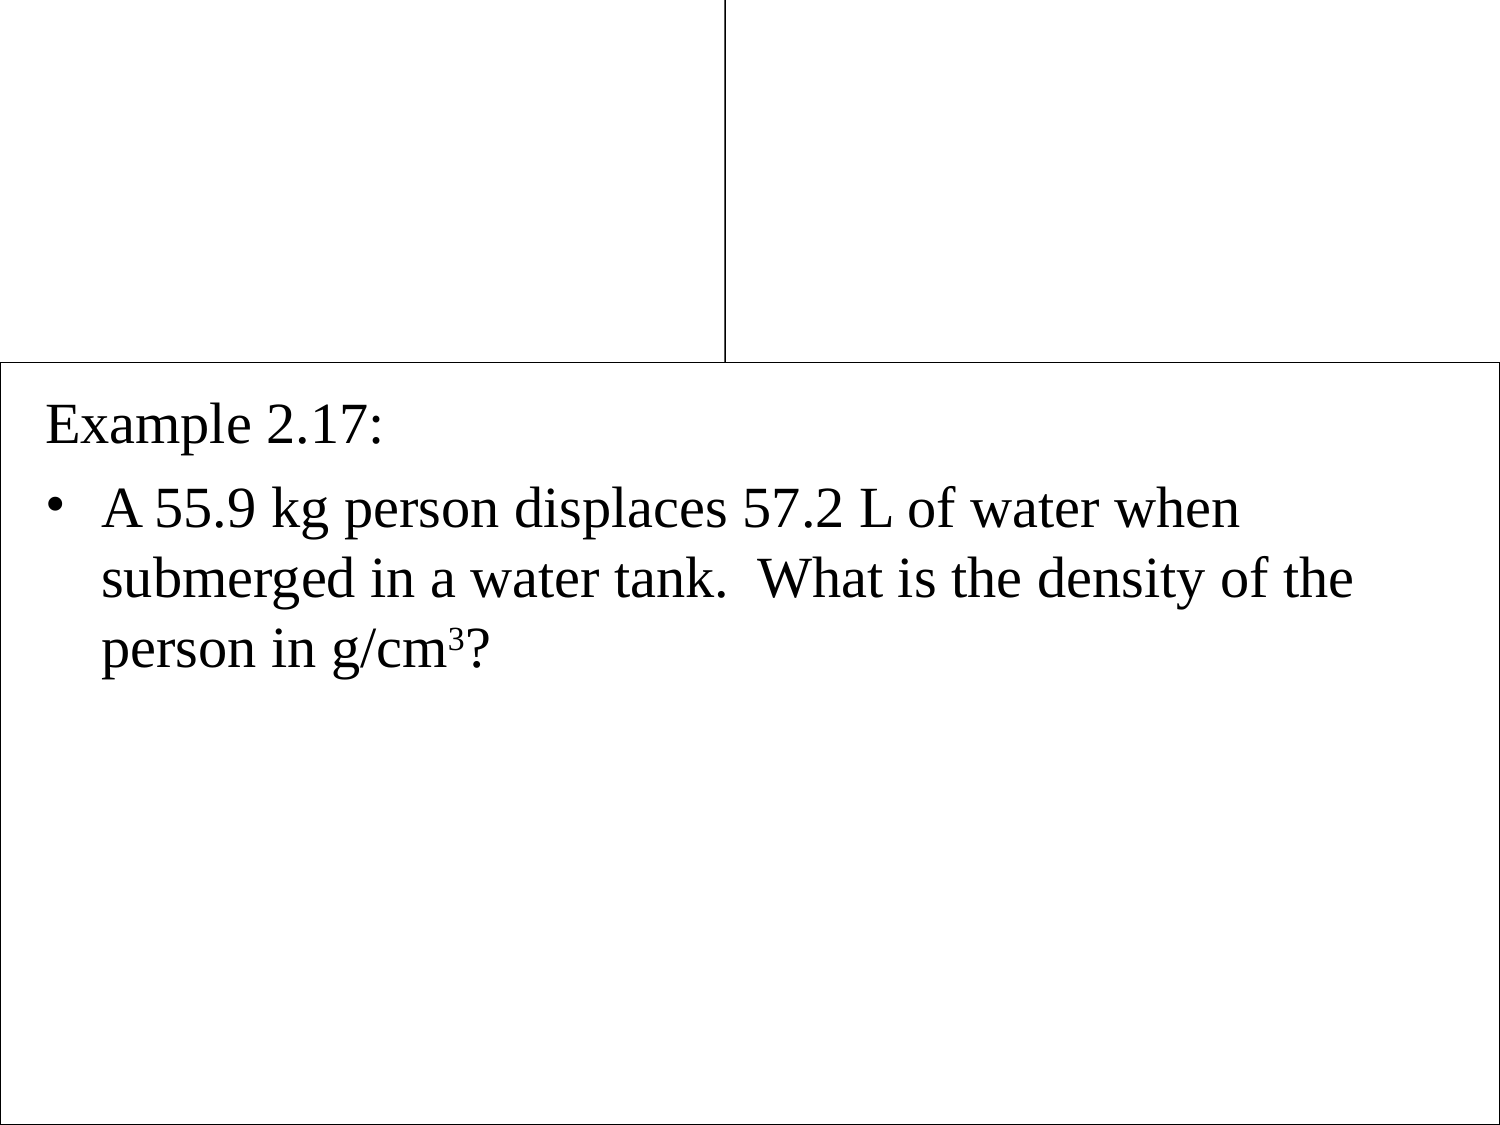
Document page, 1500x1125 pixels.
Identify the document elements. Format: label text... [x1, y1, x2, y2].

text_box Example 2.17: A 55.9 kg person displaces 57.2 L of water when submerged in a water tank. What is the density of the person in g/cm3? [0, 362, 1500, 1125]
